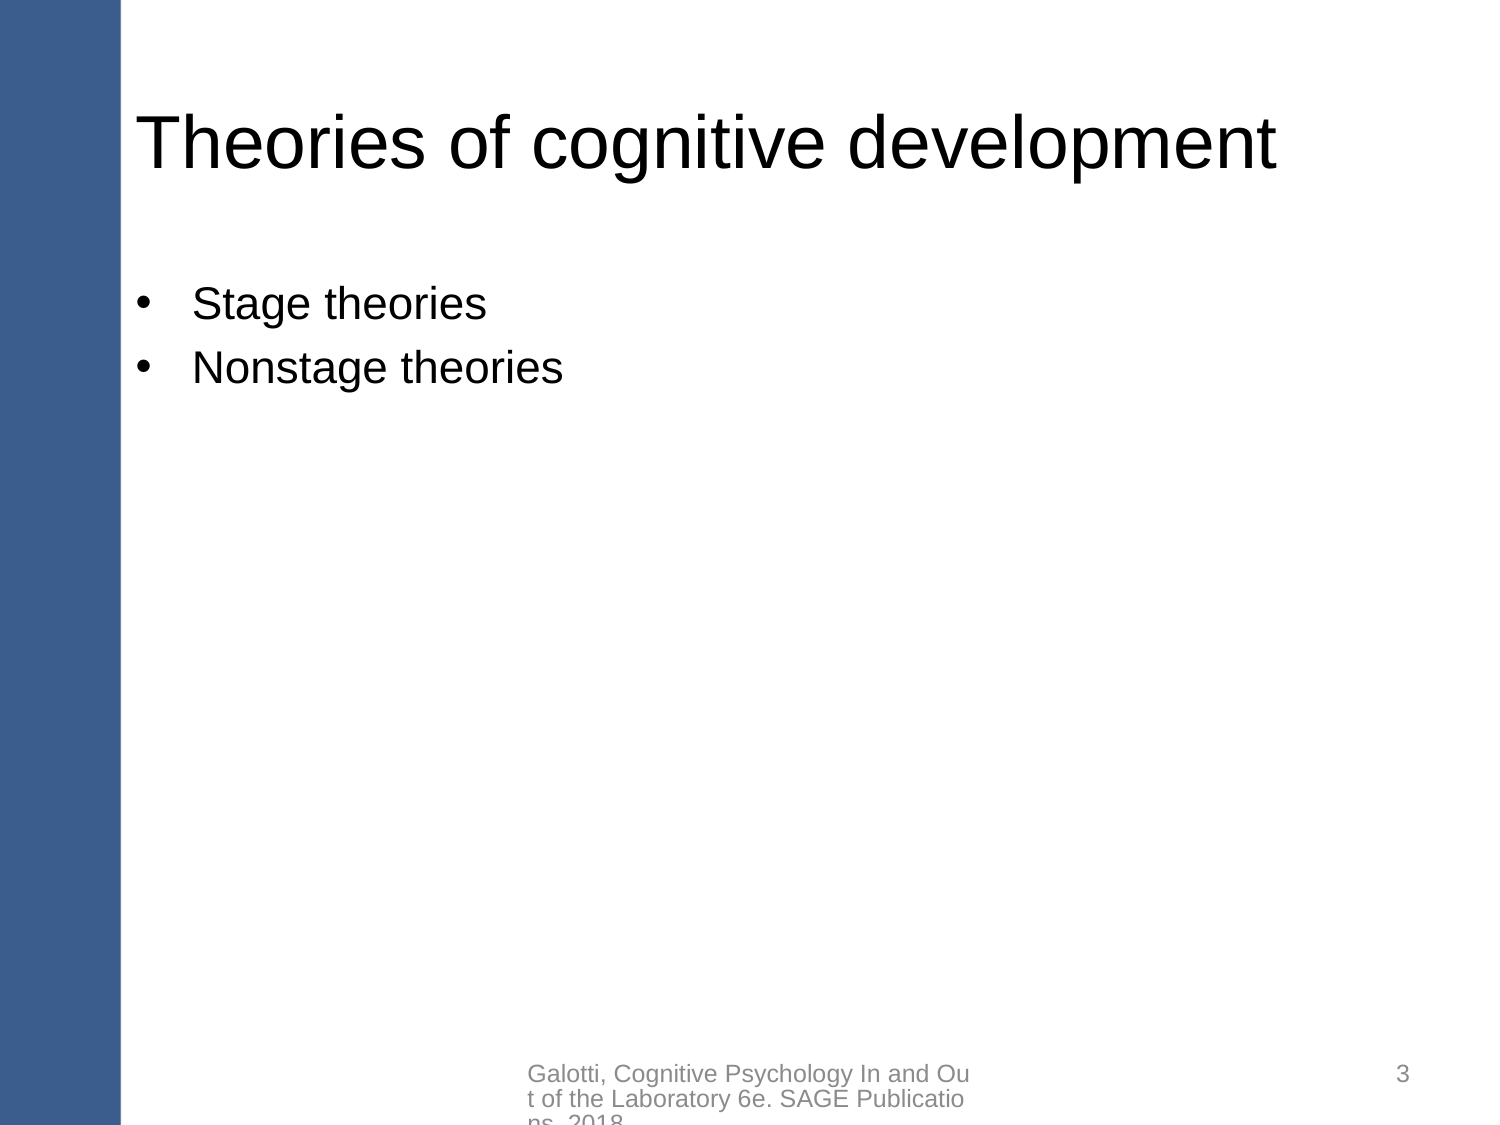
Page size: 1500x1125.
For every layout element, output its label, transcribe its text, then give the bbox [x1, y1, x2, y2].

title Theories of cognitive development [120, 44, 1471, 233]
footer Galotti, Cognitive Psychology In and Out of the Laboratory 6e. SAGE Publications, 2018. [512, 1042, 988, 1103]
slide_number 3 [1074, 1042, 1425, 1103]
list Stage theories Nonstage theories [120, 266, 1471, 1009]
picture [0, 0, 1500, 1125]
